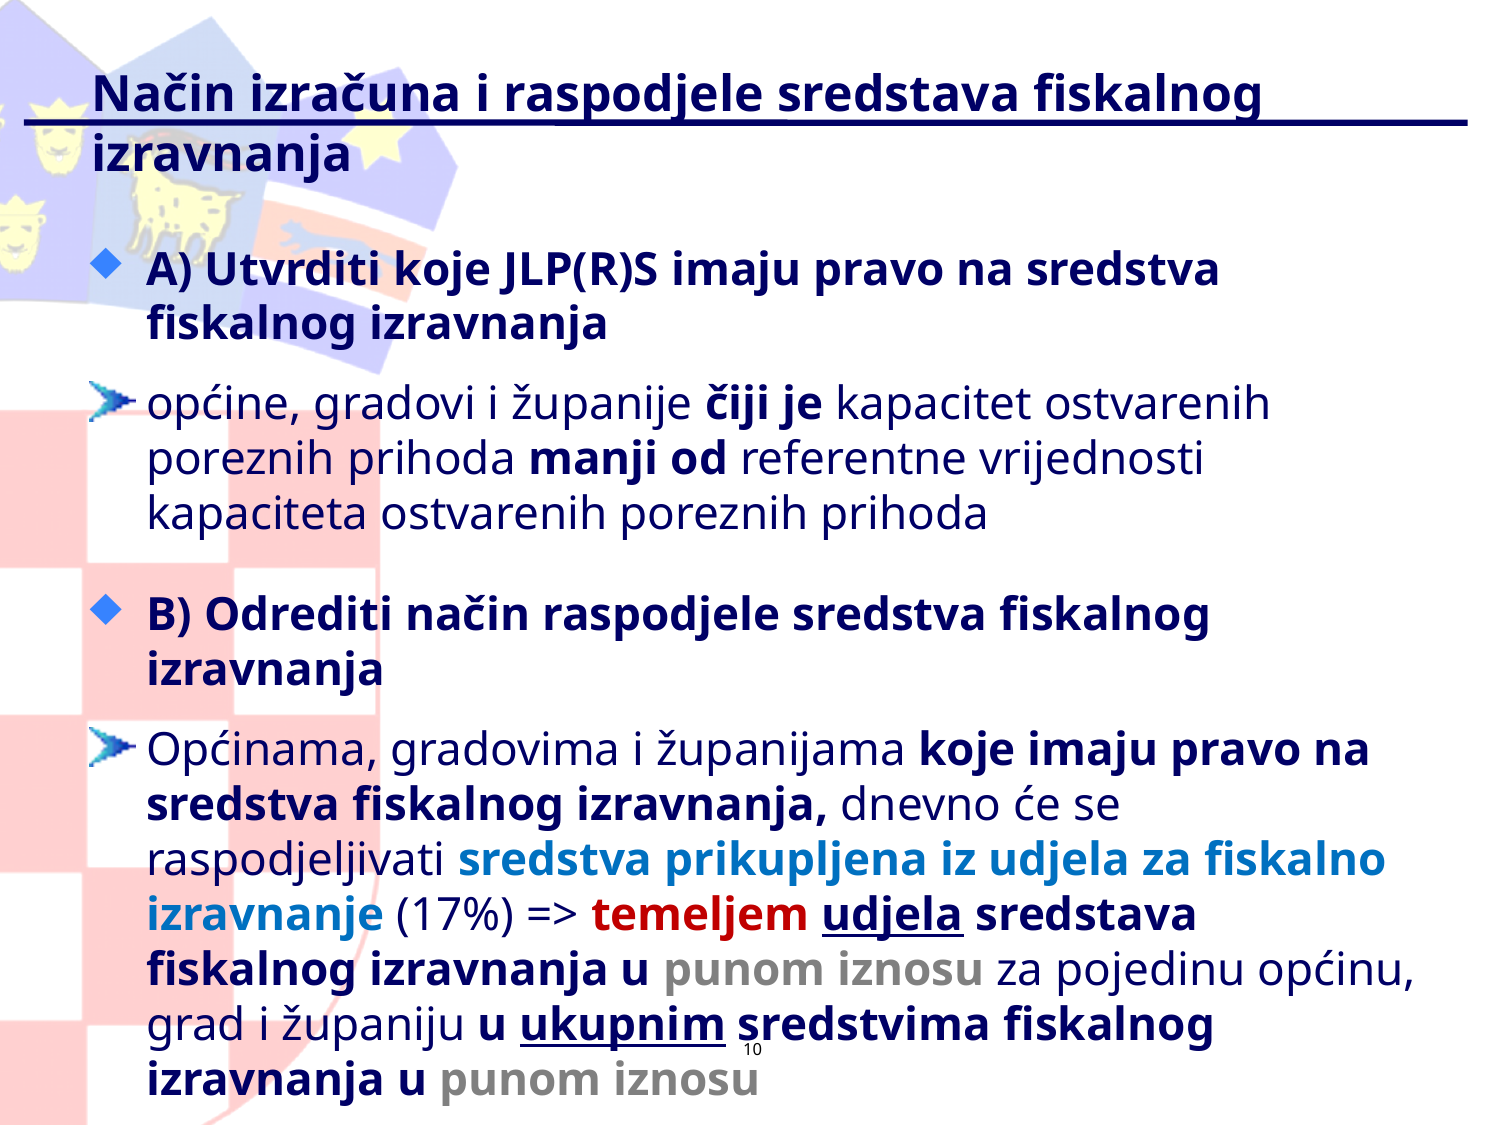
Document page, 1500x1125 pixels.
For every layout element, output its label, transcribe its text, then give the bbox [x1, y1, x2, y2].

slide_number 10 [741, 1041, 763, 1062]
list A) Utvrditi koje JLP(R)S imaju pravo na sredstva fiskalnog izravnanja općine, gradovi i županije čiji je kapacitet ostvarenih poreznih prihoda manji od referentne vrijednosti kapaciteta ostvarenih poreznih prihoda B) Odrediti način raspodjele sredstva fiskalnog izravnanja Općinama, gradovima i županijama koje imaju pravo na sredstva fiskalnog izravnanja, dnevno će se raspodjeljivati sredstva prikupljena iz udjela za fiskalno izravnanje (17%) => temeljem udjela sredstava fiskalnog izravnanja u punom iznosu za pojedinu općinu, grad i županiju u ukupnim sredstvima fiskalnog izravnanja u punom iznosu [75, 231, 1436, 1059]
title Način izračuna i raspodjele sredstava fiskalnog izravnanja [76, 54, 1412, 197]
picture [89, 727, 136, 767]
picture [89, 381, 136, 422]
